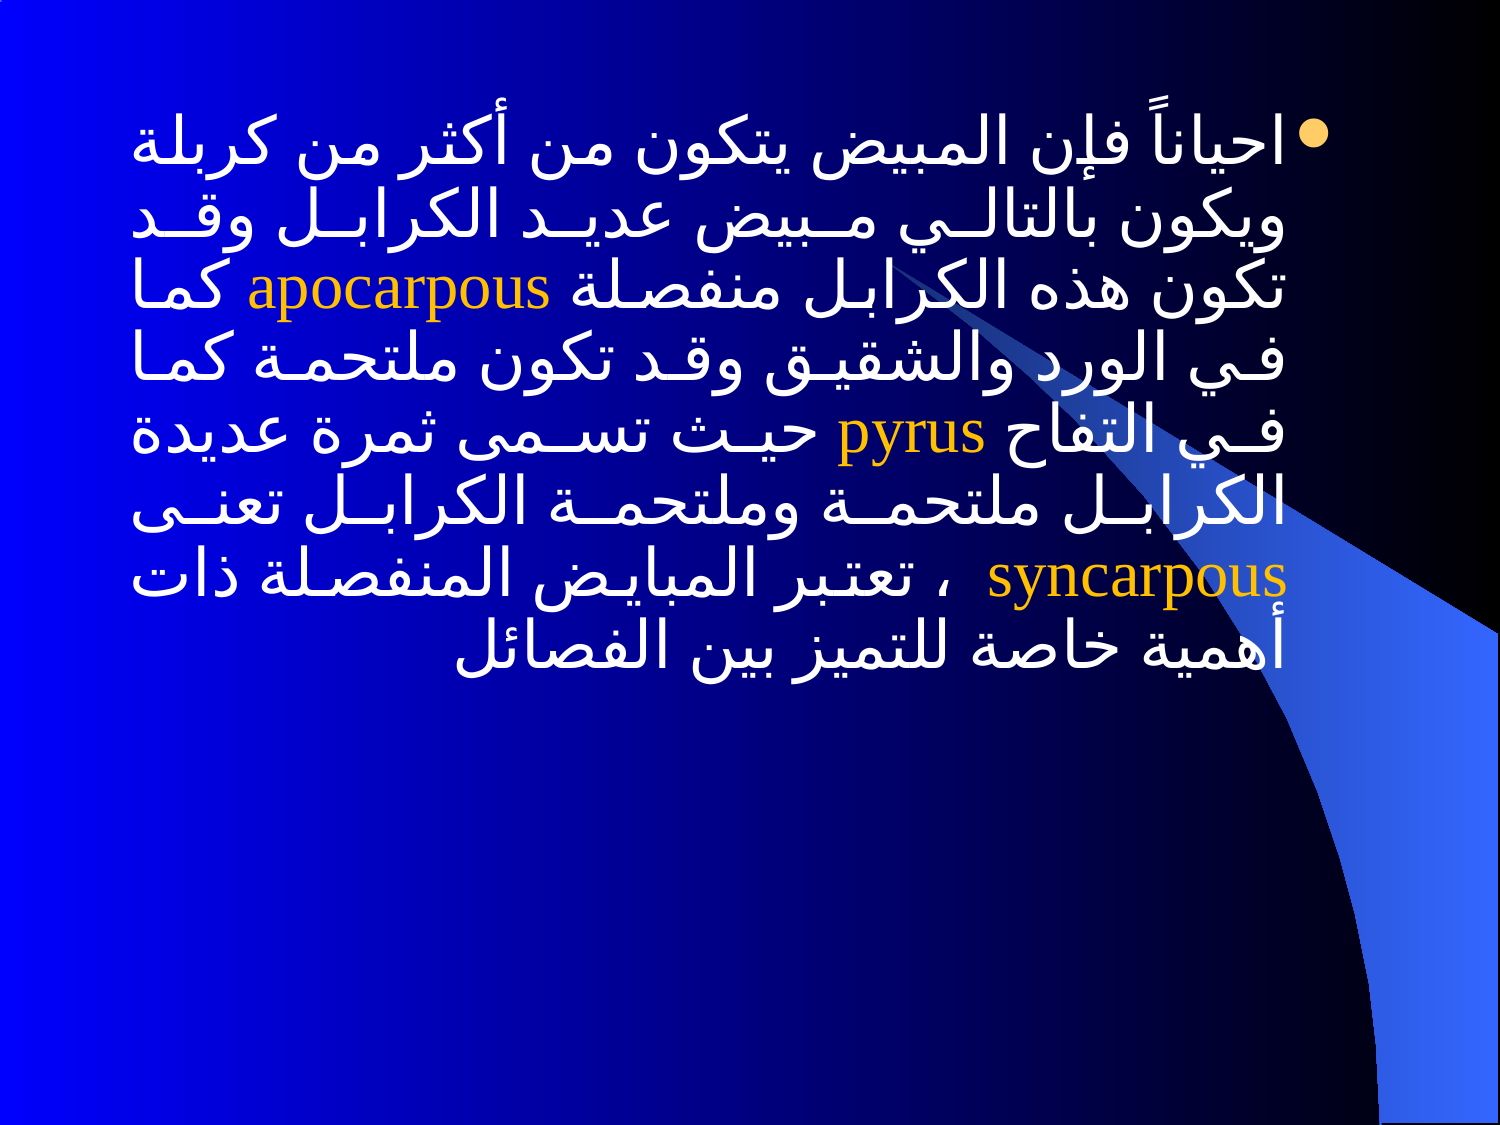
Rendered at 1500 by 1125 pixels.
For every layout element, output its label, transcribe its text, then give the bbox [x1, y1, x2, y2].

list احياناً فإن المبيض يتكون من أكثر من كربلة ويكون بالتالي مبيض عديد الكرابل وقد تكون هذه الكرابل منفصلة apocarpous كما في الورد والشقيق وقد تكون ملتحمة كما في التفاح pyrus حيث تسمى ثمرة عديدة الكرابل ملتحمة وملتحمة الكرابل تعنى syncarpous ، تعتبر المبايض المنفصلة ذات أهمية خاصة للتميز بين الفصائل [99, 99, 1376, 813]
